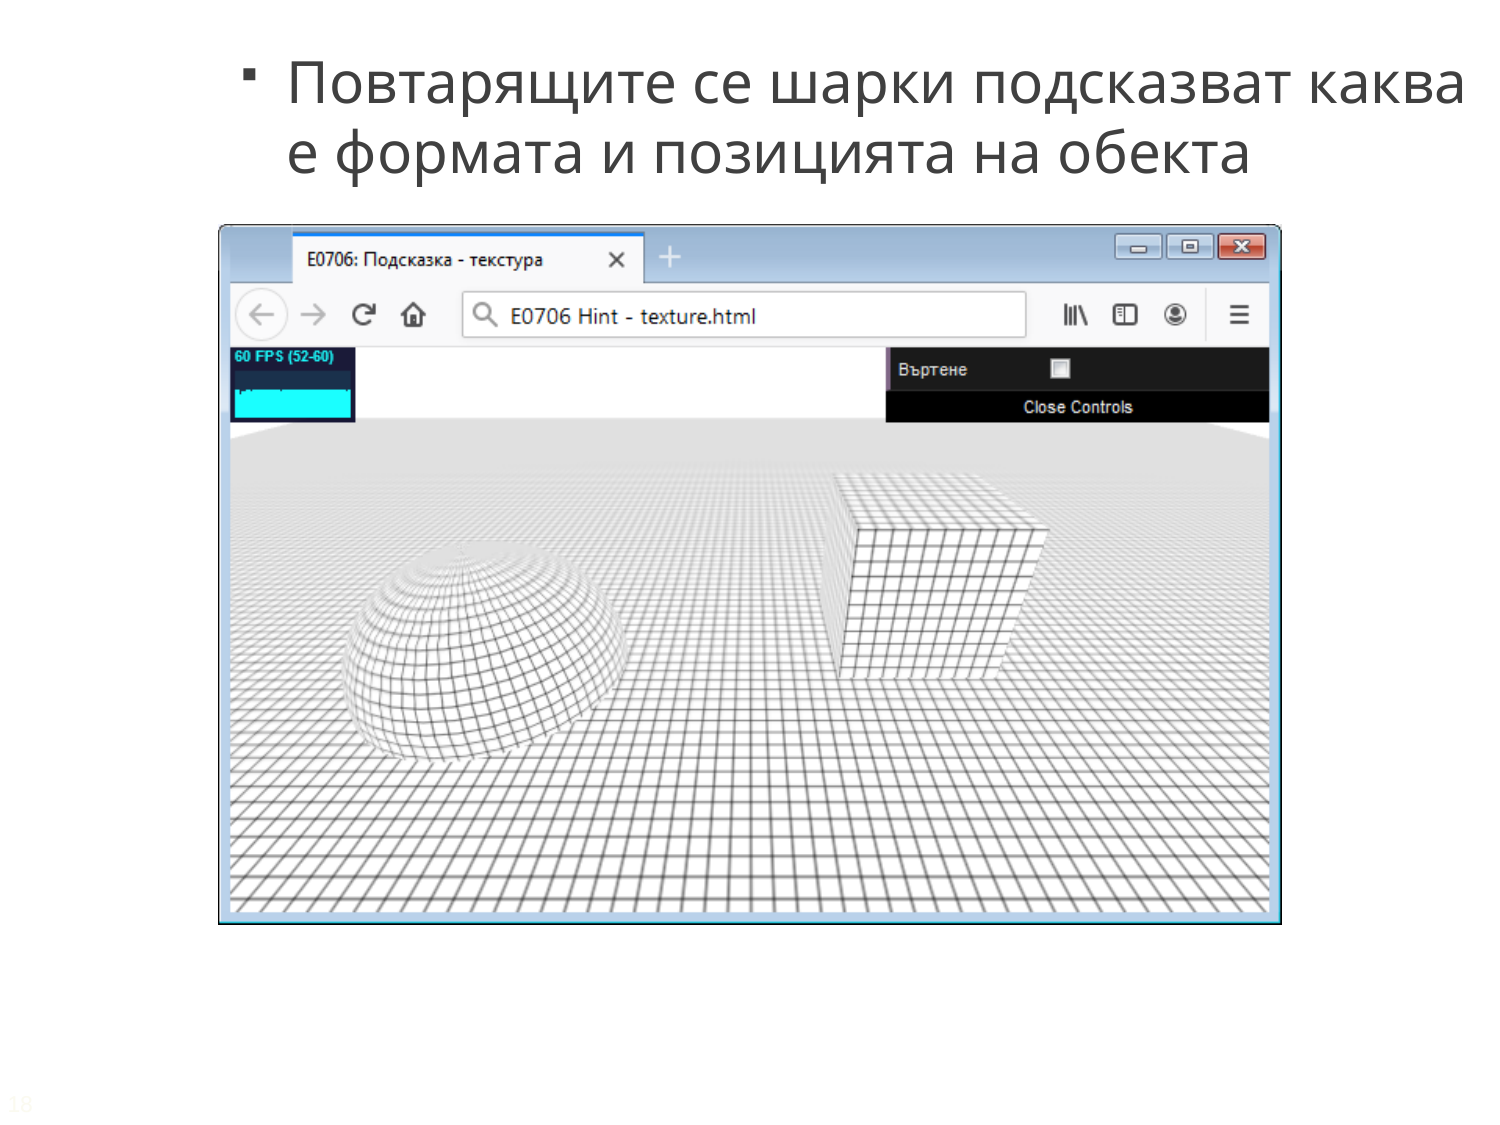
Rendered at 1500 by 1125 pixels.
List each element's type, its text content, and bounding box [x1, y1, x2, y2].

list Повтарящите се шарки подсказват каква е формата и позицията на обекта [150, 37, 1488, 1113]
picture [218, 224, 1282, 926]
